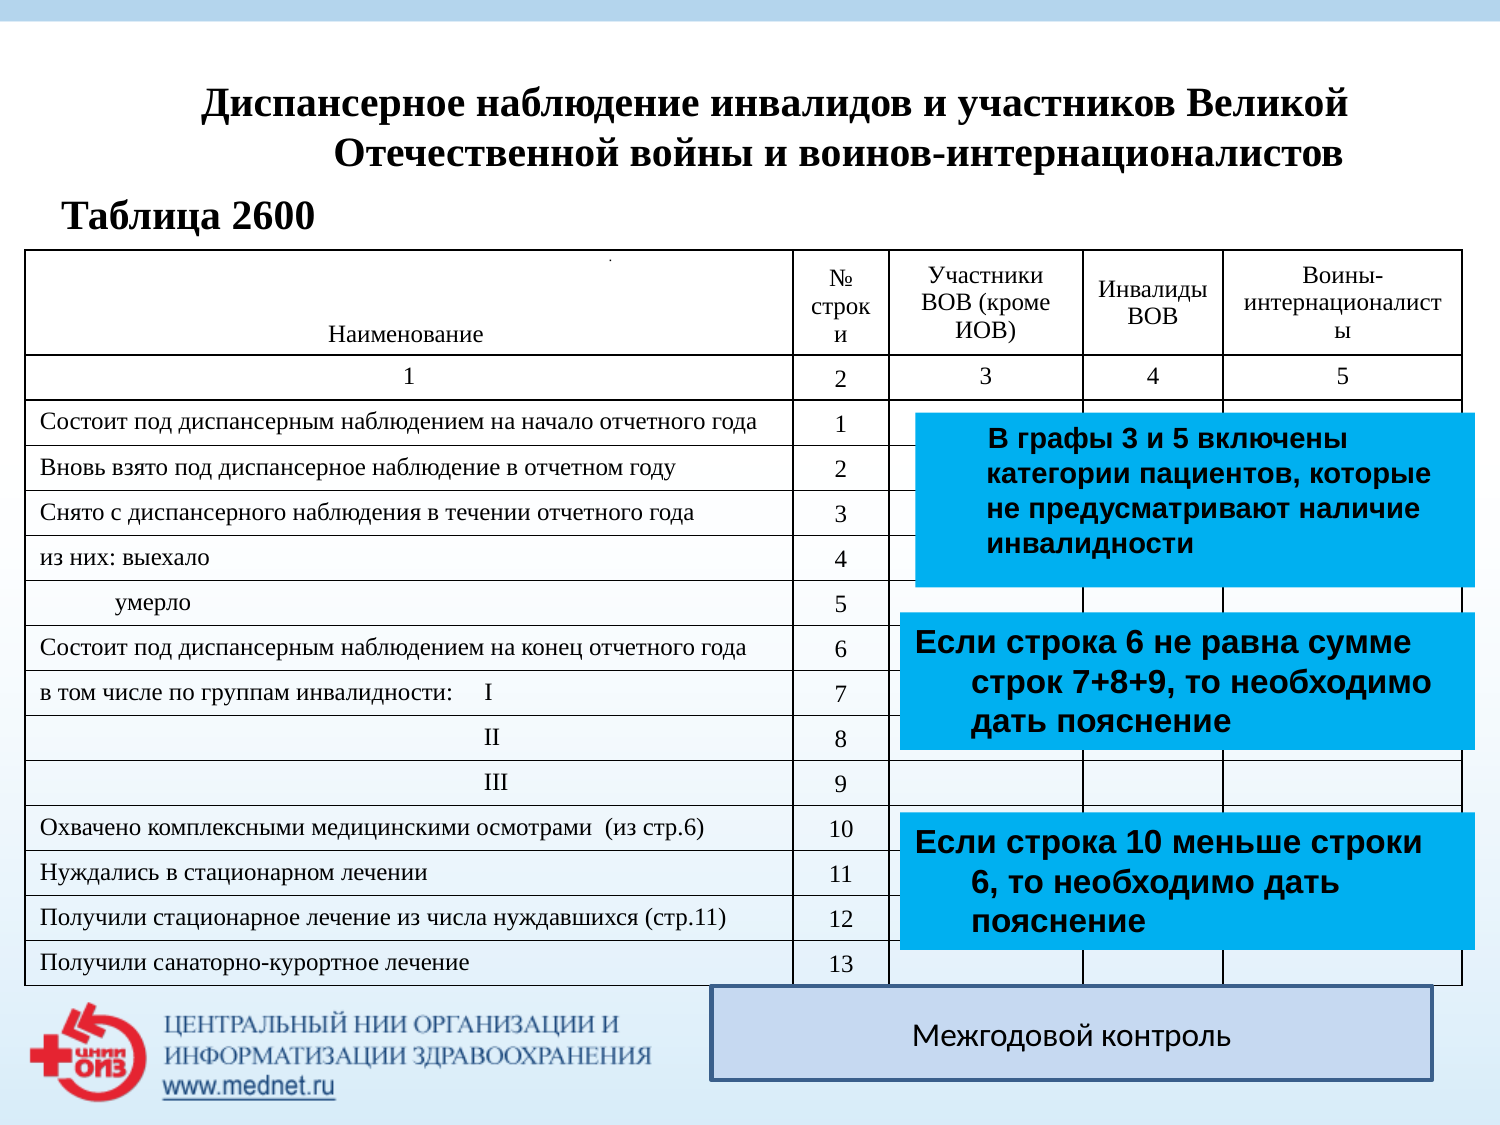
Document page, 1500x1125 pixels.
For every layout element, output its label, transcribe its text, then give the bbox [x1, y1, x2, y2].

text_box Если строка 6 не равна сумме строк 7+8+9, то необходимо дать пояснение [900, 612, 1475, 750]
table_cell 4 [1084, 356, 1222, 399]
table_cell [890, 806, 1082, 850]
text_box Диспансерное наблюдение инвалидов и участников Великой Отечественной войны и воинов-интернационалистов [112, 75, 1438, 175]
table_cell Получили стационарное лечение из числа нуждавшихся (стр.11) [26, 896, 792, 940]
table_cell Состоит под диспансерным наблюдением на конец отчетного года [26, 626, 792, 670]
table_cell [1224, 761, 1461, 805]
table_cell [1224, 588, 1461, 612]
table_cell 4 [794, 536, 888, 580]
table_cell 3 [794, 491, 888, 535]
table_cell Состоит под диспансерным наблюдением на начало отчетного года [26, 401, 792, 445]
text_box Если строка 10 меньше строки 6, то необходимо дать пояснение [900, 812, 1475, 950]
table_cell 9 [794, 761, 888, 805]
table_header Наименование [26, 251, 792, 354]
table_cell [890, 896, 900, 940]
table_cell [1084, 761, 1222, 805]
table_cell 6 [794, 626, 888, 670]
table_cell [890, 581, 1082, 625]
table_cell III [26, 761, 792, 805]
table_cell [1084, 950, 1222, 984]
table_cell 8 [794, 716, 888, 760]
table_cell [890, 851, 900, 895]
table_cell из них: выехало [26, 536, 792, 580]
table_cell 7 [794, 671, 888, 715]
table_cell [1224, 950, 1461, 985]
table_cell II [26, 716, 792, 760]
table_cell [890, 761, 1082, 805]
table_header Воины-интернационалисты [1224, 251, 1461, 354]
table_cell умерло [26, 581, 792, 625]
text_box В графы 3 и 5 включены категории пациентов, которые не предусматривают наличие инвалидности [915, 412, 1475, 588]
table_cell 5 [1224, 356, 1461, 399]
table_cell [890, 626, 900, 670]
table_cell [890, 941, 1082, 984]
table_cell 11 [794, 851, 888, 895]
table_cell [890, 671, 900, 715]
table_cell Охвачено комплексными медицинскими осмотрами (из стр.6) [26, 806, 792, 850]
table_cell [1084, 750, 1222, 760]
table_cell [890, 401, 1082, 445]
table_cell [1084, 401, 1222, 412]
table_cell Получили санаторно-курортное лечение [26, 941, 792, 985]
table_cell в том числе по группам инвалидности: I [26, 671, 792, 715]
table_cell 10 [794, 806, 888, 850]
title Таблица 2600 [37, 187, 350, 238]
table_header Участники ВОВ (кроме ИОВ) [890, 251, 1082, 354]
table_cell [890, 716, 1082, 760]
table_cell [890, 446, 915, 490]
table_cell 5 [794, 581, 888, 625]
table_cell [1084, 588, 1222, 612]
table_cell [1084, 806, 1222, 812]
table_cell 13 [794, 941, 888, 984]
picture [0, 0, 1500, 1125]
table_cell [1224, 401, 1461, 412]
text_box Межгодовой контроль [709, 984, 1434, 1082]
table_cell [890, 536, 915, 580]
table_header № строки [794, 251, 888, 354]
table_cell Вновь взято под диспансерное наблюдение в отчетном году [26, 446, 792, 490]
table_cell 2 [794, 446, 888, 490]
table_header Инвалиды ВОВ [1084, 251, 1222, 354]
table_cell 2 [794, 356, 888, 399]
table_cell 12 [794, 896, 888, 940]
table_cell [1224, 806, 1461, 812]
table_cell 3 [890, 356, 1082, 399]
table_cell Нуждались в стационарном лечении [26, 851, 792, 895]
table_cell [890, 491, 915, 535]
table_cell 1 [26, 356, 792, 399]
table_cell 1 [794, 401, 888, 445]
table_cell Снято с диспансерного наблюдения в течении отчетного года [26, 491, 792, 535]
table_cell [1224, 750, 1461, 760]
